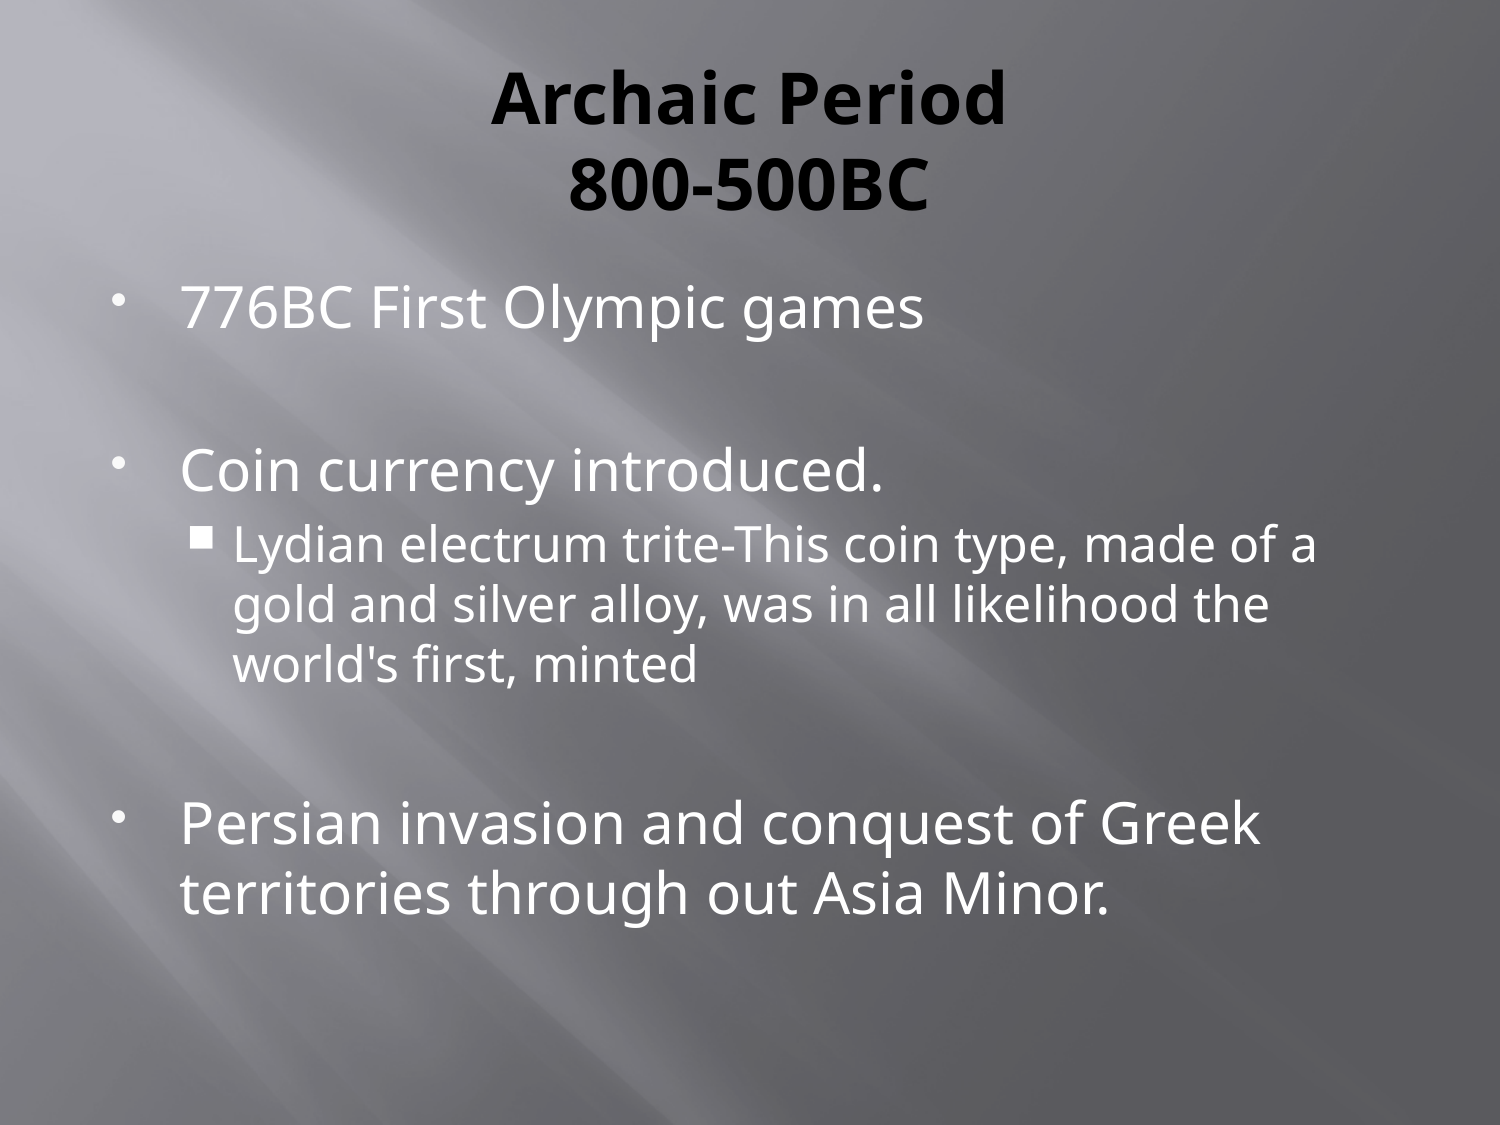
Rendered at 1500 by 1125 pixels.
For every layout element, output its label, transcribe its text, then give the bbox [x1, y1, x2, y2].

title Archaic Period 800-500BC [75, 45, 1425, 233]
list 776BC First Olympic games Coin currency introduced. Lydian electrum trite-This coin type, made of a gold and silver alloy, was in all likelihood the world's first, minted Persian invasion and conquest of Greek territories through out Asia Minor. [75, 262, 1425, 1035]
